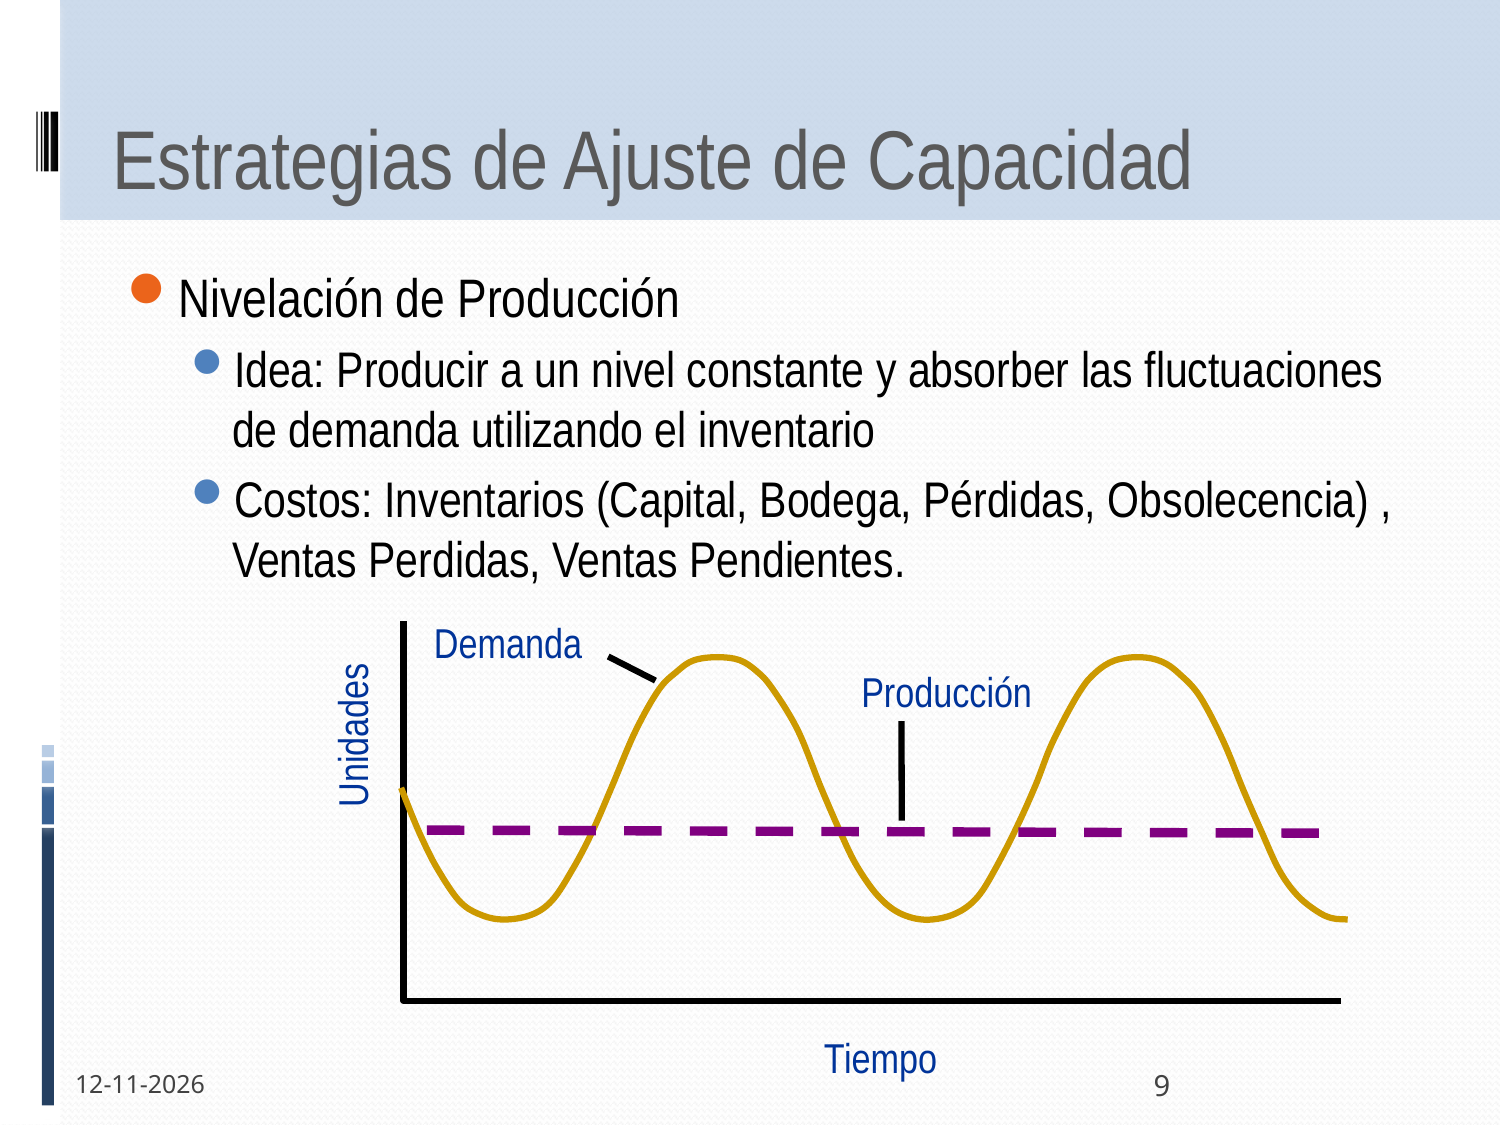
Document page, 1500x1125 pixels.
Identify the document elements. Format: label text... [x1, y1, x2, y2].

list Nivelación de Producción Idea: Producir a un nivel constante y absorber las fluctuaciones de demanda utilizando el inventario Costos: Inventarios (Capital, Bodega, Pérdidas, Obsolecencia) , Ventas Perdidas, Ventas Pendientes. [111, 255, 1436, 1038]
text_box Tiempo [809, 1024, 974, 1090]
slide_number 9 [1045, 1046, 1171, 1107]
title Estrategias de Ajuste de Capacidad [111, 18, 1436, 207]
text_box Unidades [319, 633, 384, 823]
text_box Demanda [419, 609, 692, 675]
text_box [401, 657, 1348, 920]
text_box Producción [846, 658, 1109, 724]
text_box [403, 621, 642, 815]
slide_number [75, 1042, 243, 1103]
text_box [403, 796, 1341, 1001]
text_box [823, 791, 998, 870]
